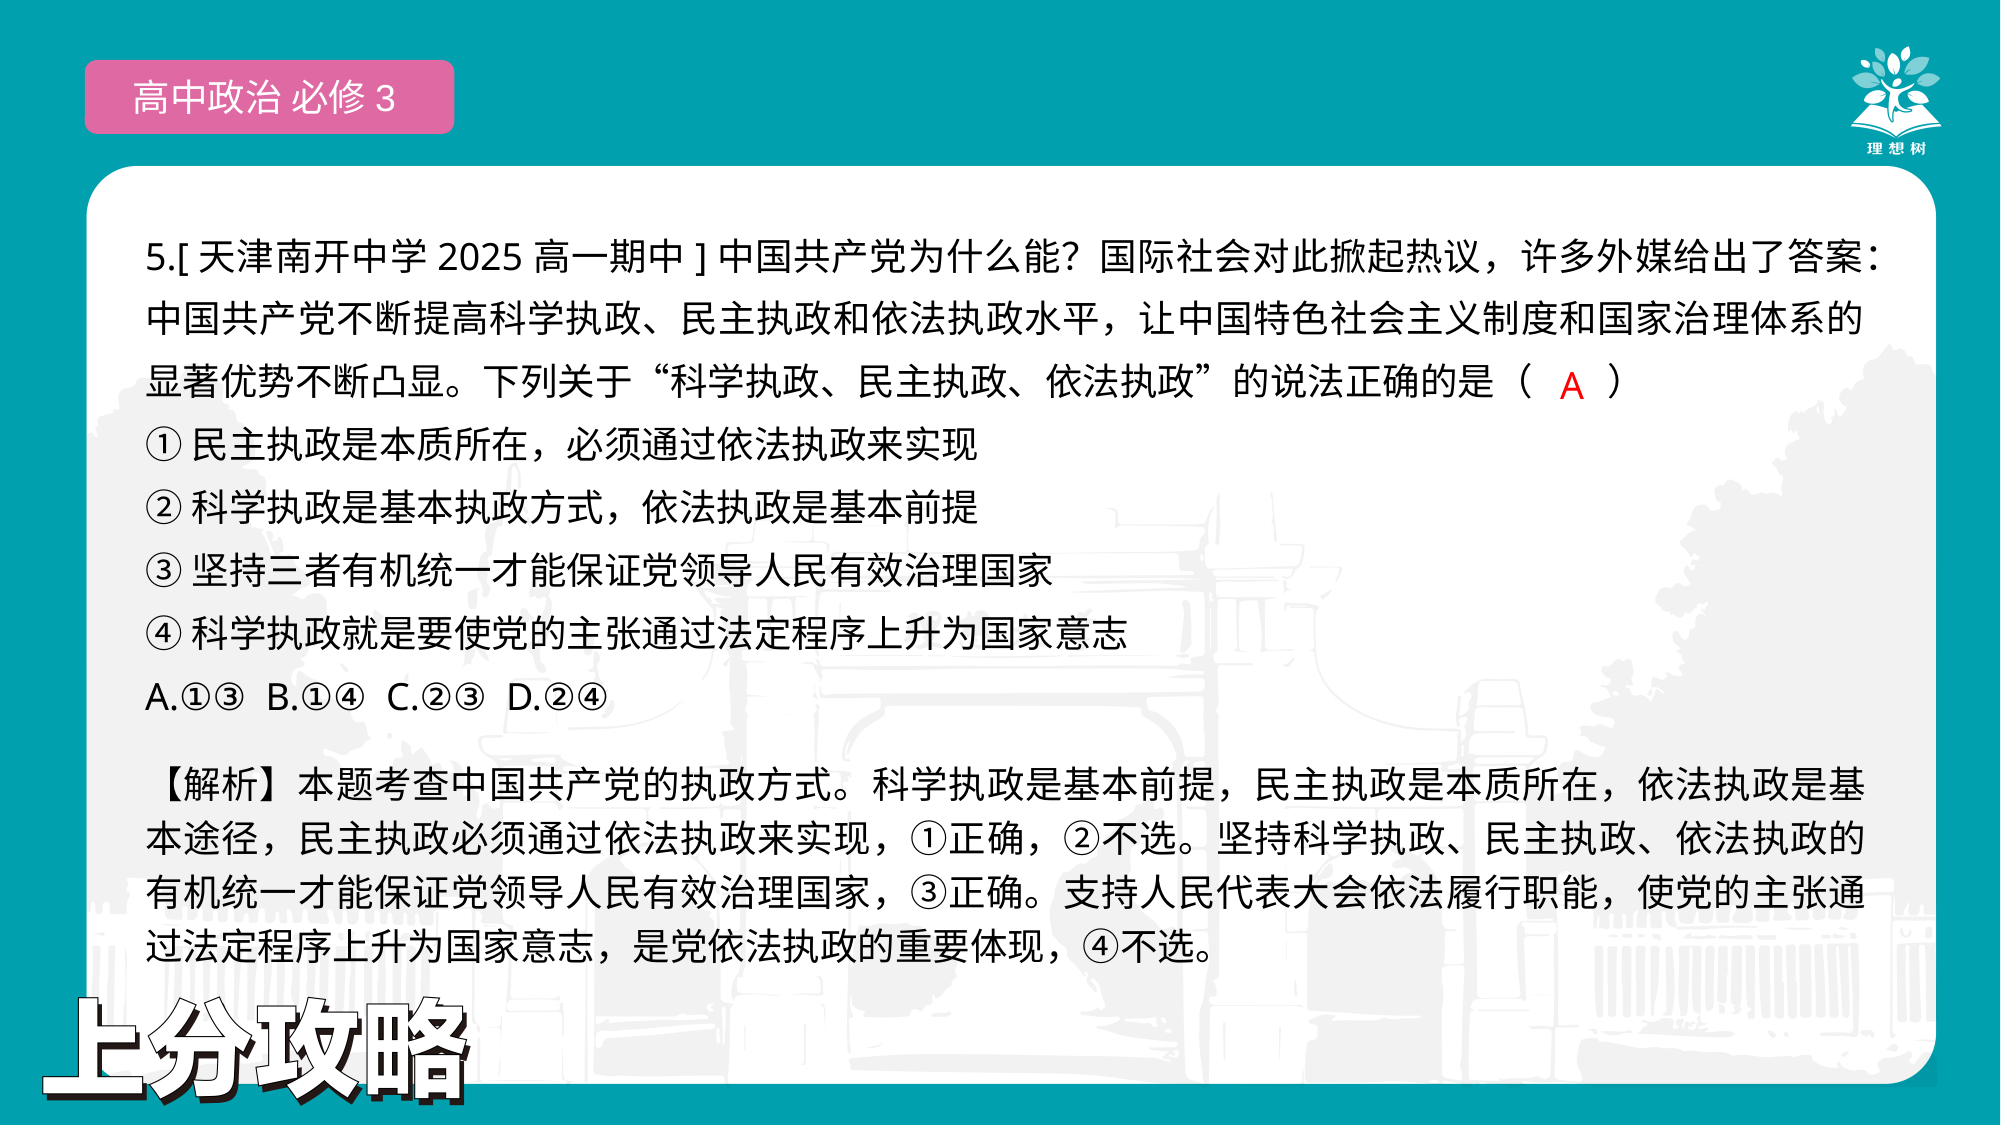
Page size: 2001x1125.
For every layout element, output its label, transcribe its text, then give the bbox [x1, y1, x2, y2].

picture [0, 0, 2001, 1125]
text_box 高中政治 必修3 [83, 58, 456, 135]
text_box A [1535, 331, 1653, 414]
text_box 【解析】本题考查中国共产党的执政方式。科学执政是基本前提，民主执政是本质所在，依法执政是基本途径，民主执政必须通过依法执政来实现，①正确，②不选。坚持科学执政、民主执政、依法执政的有机统一才能保证党领导人民有效治理国家，③正确。支持人民代表大会依法履行职能，使党的主张通过法定程序上升为国家意志，是党依法执政的重要体现，④不选。 [130, 744, 1881, 976]
text_box 5.[天津南开中学2025高一期中]中国共产党为什么能？国际社会对此掀起热议，许多外媒给出了答案：中国共产党不断提高科学执政、民主执政和依法执政水平，让中国特色社会主义制度和国家治理体系的显著优势不断凸显。下列关于“科学执政、民主执政、依法执政”的说法正确的是（ ） ①民主执政是本质所在，必须通过依法执政来实现 ②科学执政是基本执政方式，依法执政是基本前提 ③坚持三者有机统一才能保证党领导人民有效治理国家 ④科学执政就是要使党的主张通过法定程序上升为国家意志 A.①③ B.①④ C.②③ D.②④ [130, 207, 1880, 726]
